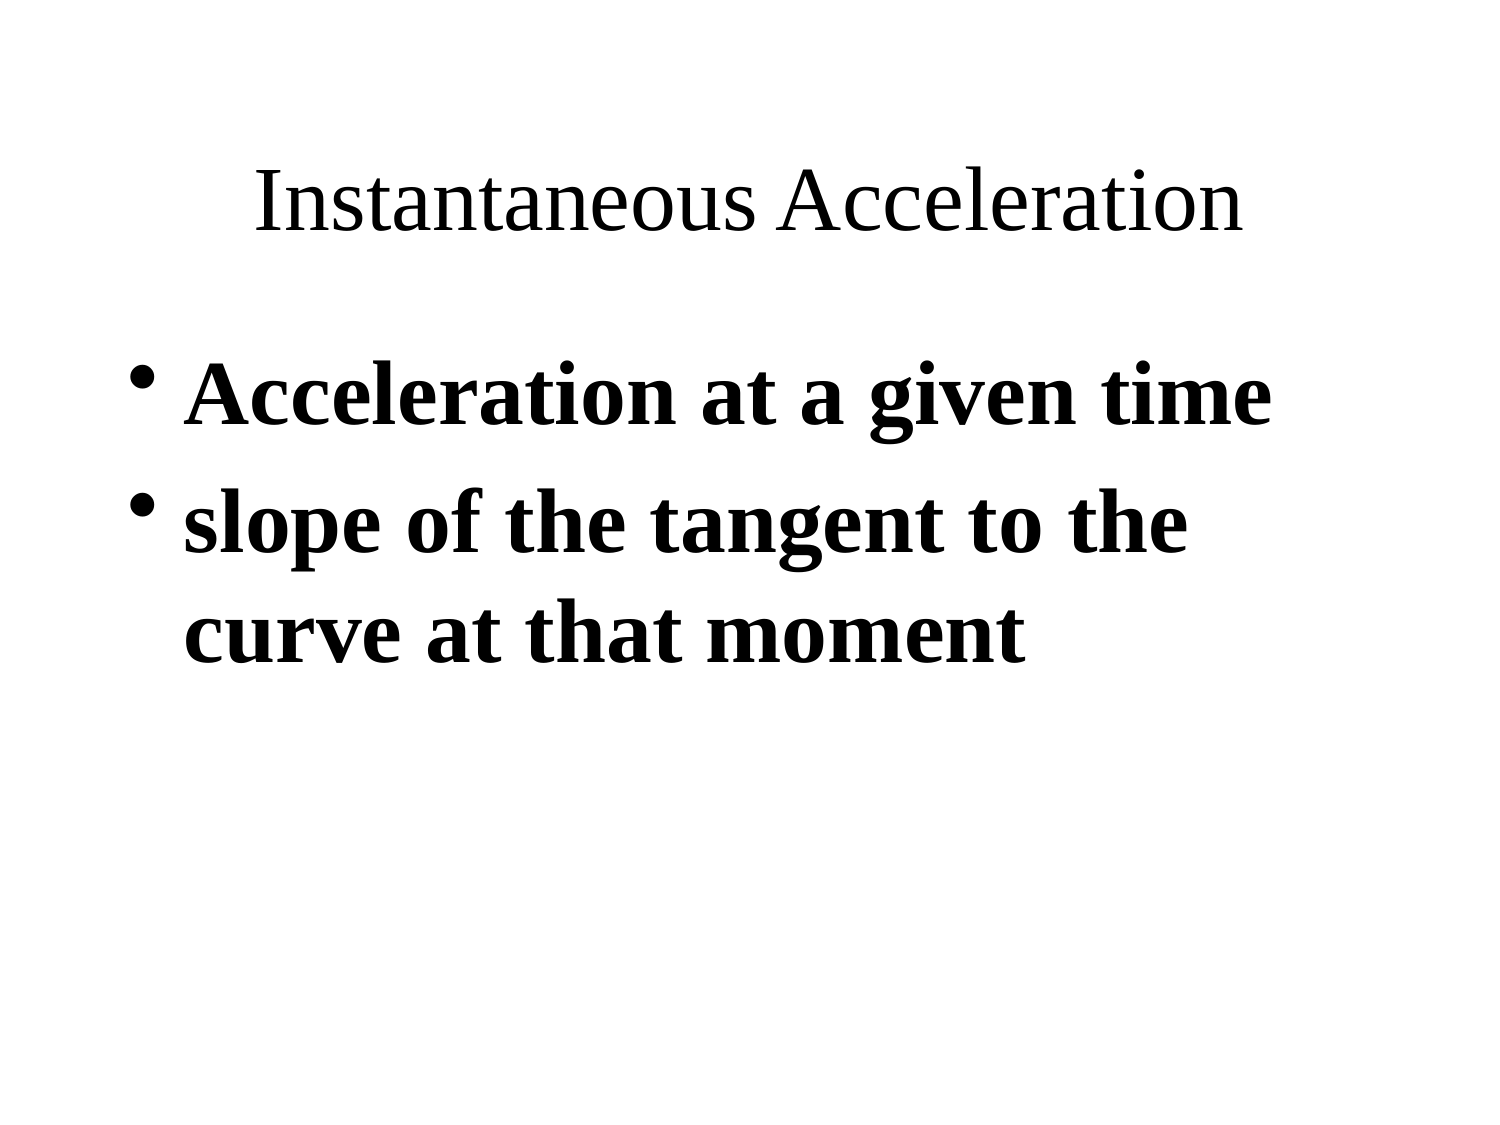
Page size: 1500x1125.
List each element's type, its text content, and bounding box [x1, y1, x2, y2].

list Acceleration at a given time slope of the tangent to the curve at that moment [112, 324, 1388, 1001]
title Instantaneous Acceleration [112, 99, 1388, 288]
